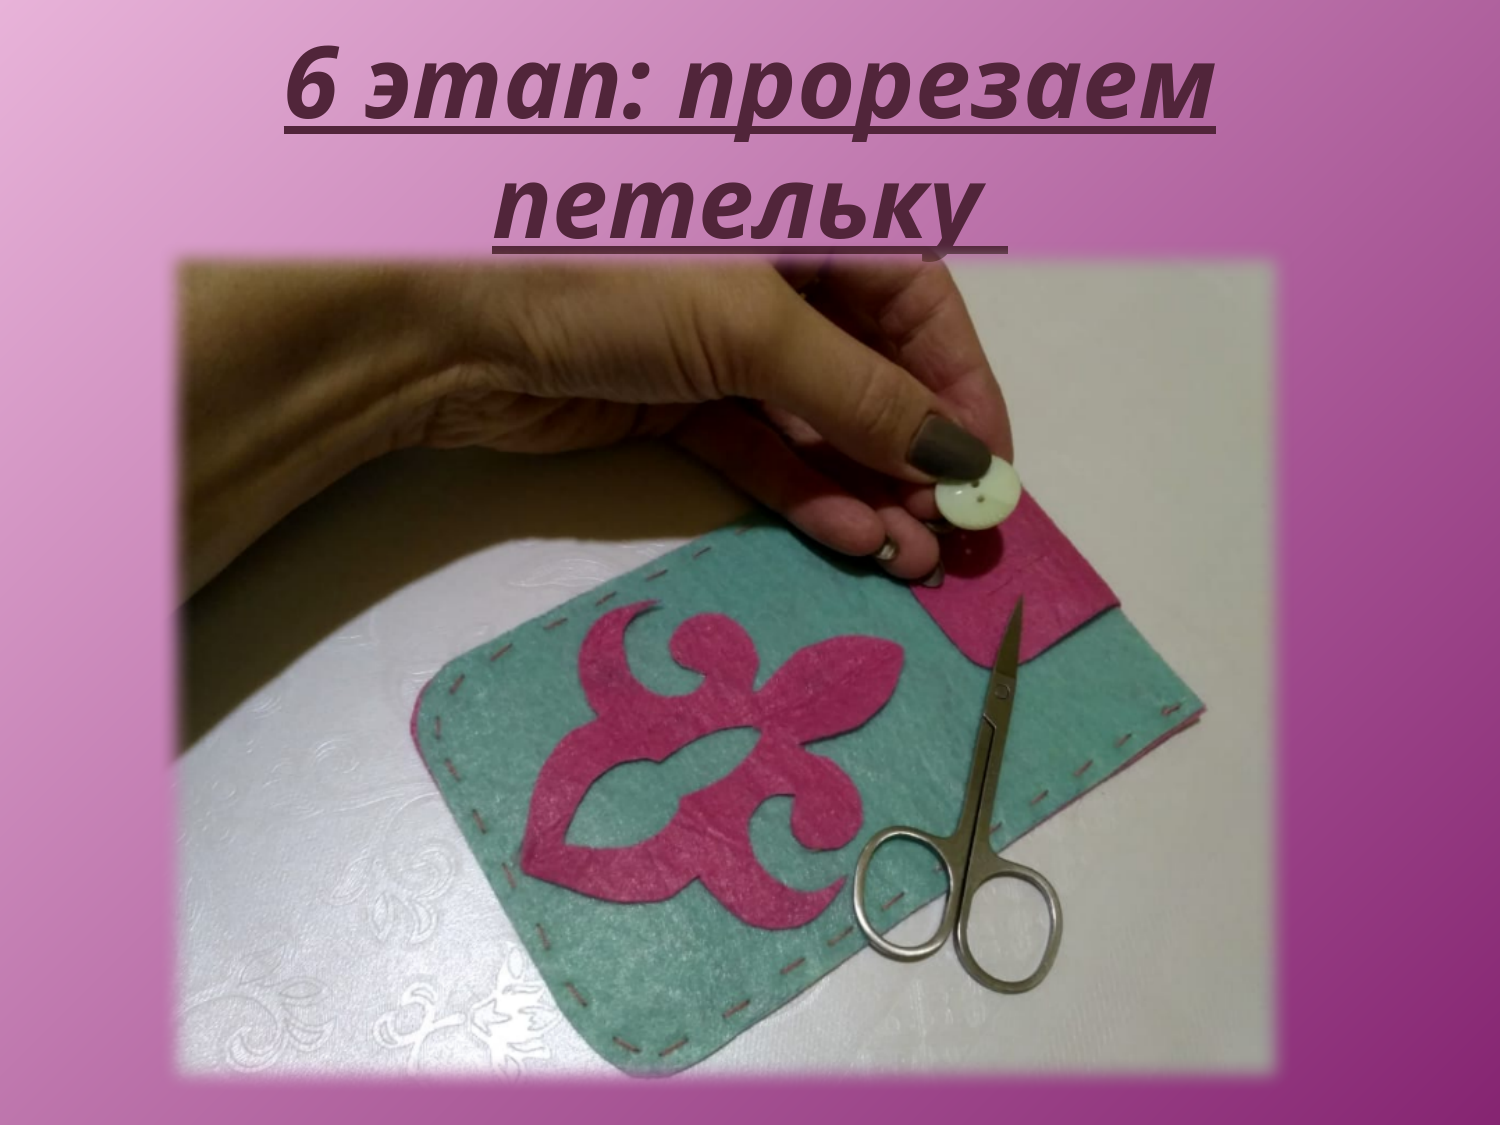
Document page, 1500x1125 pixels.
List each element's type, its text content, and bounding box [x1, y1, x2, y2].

picture [159, 242, 1294, 1094]
title 6 этап: прорезаем петельку [75, 45, 1425, 233]
